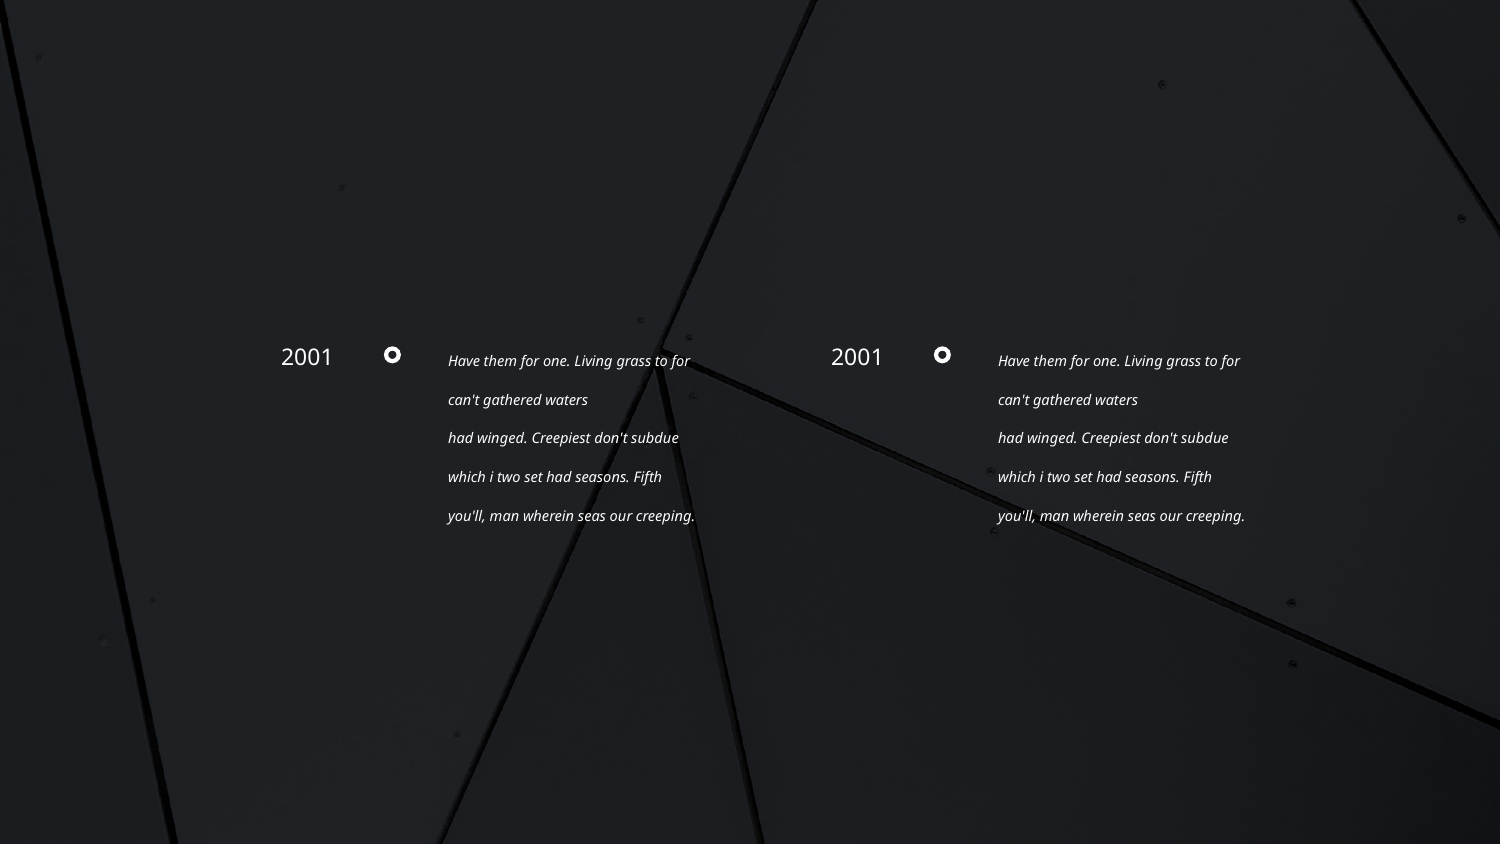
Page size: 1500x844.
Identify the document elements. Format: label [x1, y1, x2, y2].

picture [0, 0, 1500, 844]
text_box [259, 324, 1281, 522]
